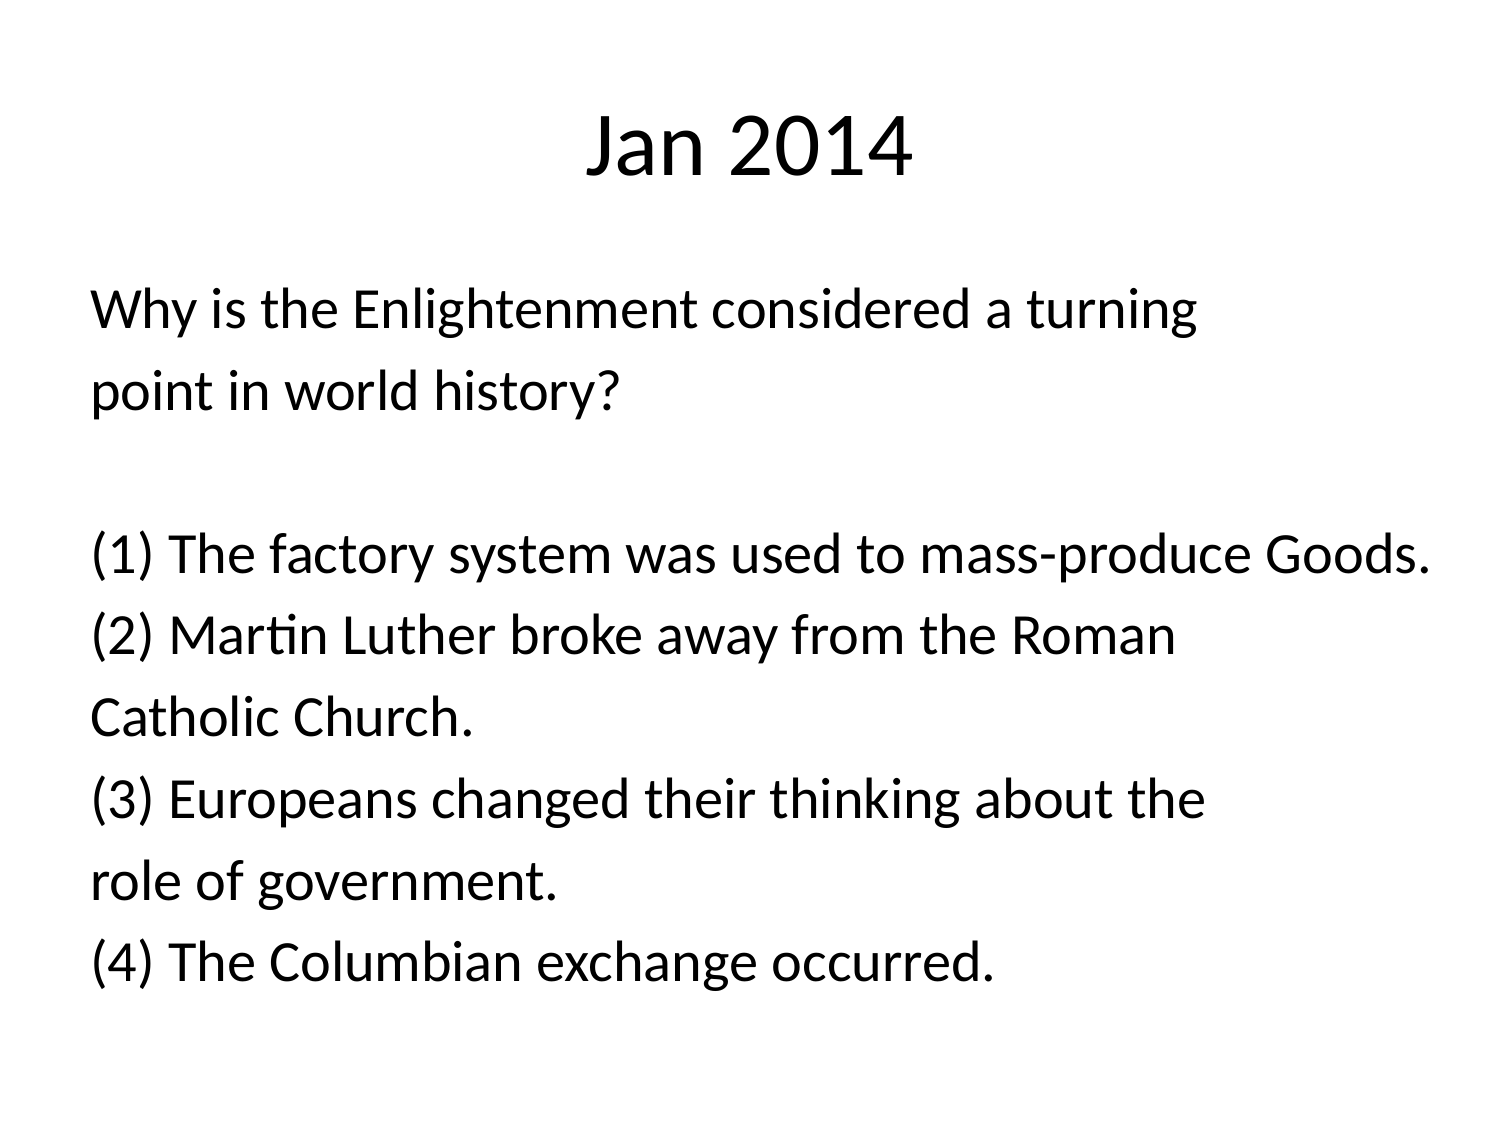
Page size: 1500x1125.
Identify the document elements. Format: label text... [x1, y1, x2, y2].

list Why is the Enlightenment considered a turning point in world history? (1) The factory system was used to mass-produce Goods. (2) Martin Luther broke away from the Roman Catholic Church. (3) Europeans changed their thinking about the role of government. (4) The Columbian exchange occurred. [75, 262, 1463, 1005]
title Jan 2014 [75, 45, 1425, 233]
